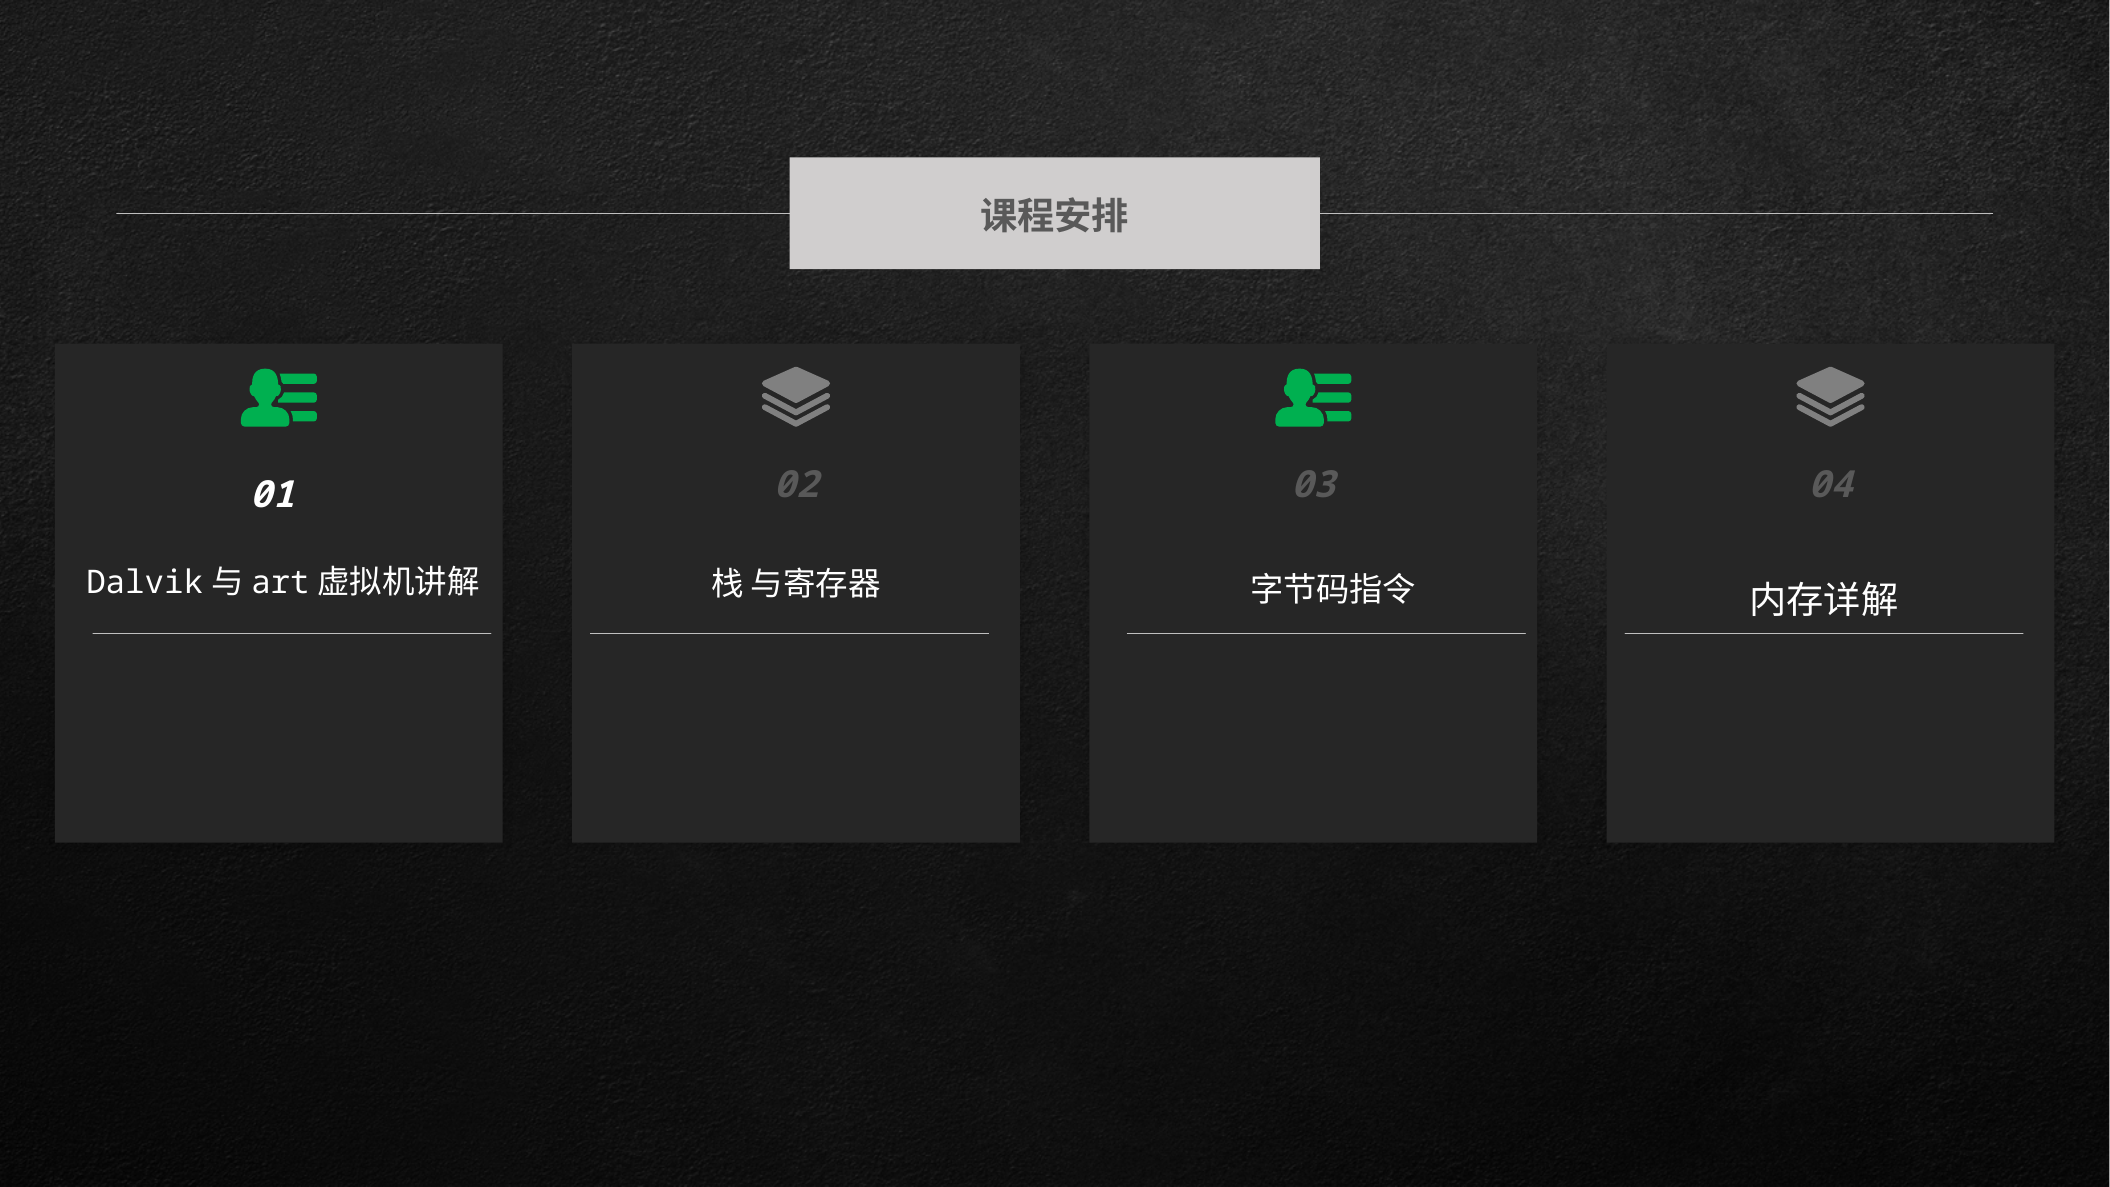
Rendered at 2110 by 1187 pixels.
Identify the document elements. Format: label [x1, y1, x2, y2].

text_box [116, 157, 1993, 270]
text_box [54, 343, 2063, 843]
picture [0, 0, 2110, 1187]
